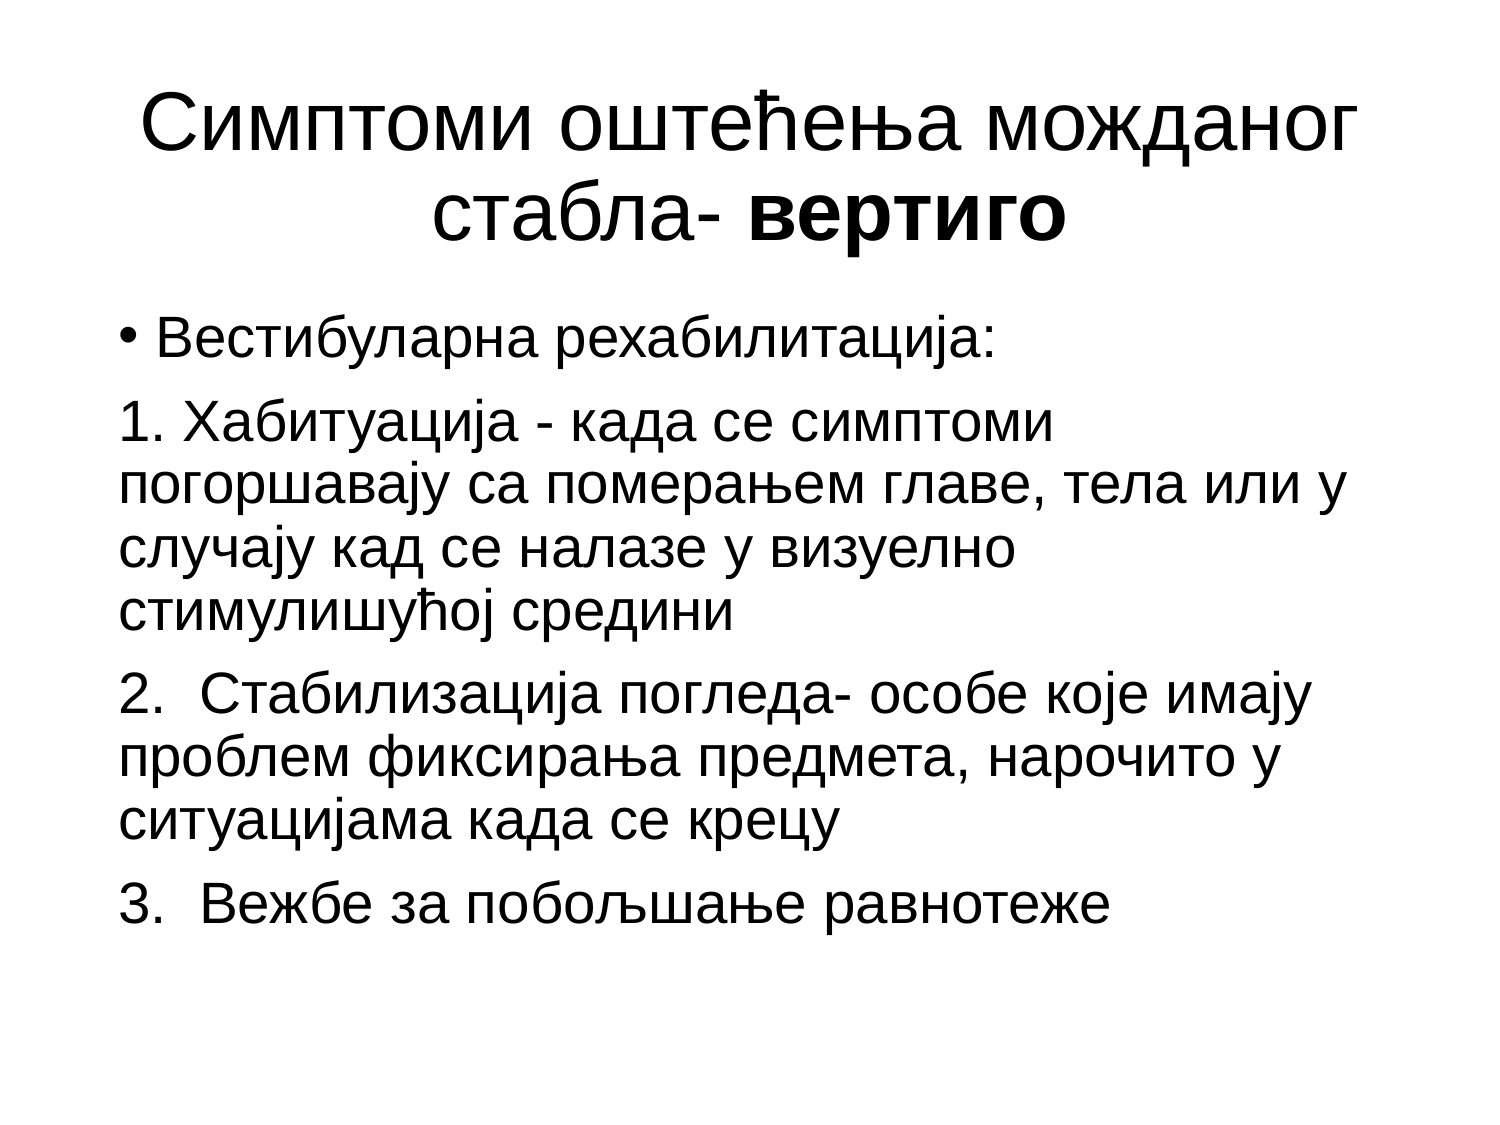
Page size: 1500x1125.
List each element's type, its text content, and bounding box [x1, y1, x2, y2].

title Симптоми оштећења можданог стабла- вертиго [103, 59, 1397, 278]
list Вестибуларна рехабилитација: 1. Хабитуација - када се симптоми погоршавају са померањем главе, тела или у случају кад се налазе у визуелно стимулишућој средини 2. Стабилизација погледа- особе које имају проблем фиксирања предмета, нарочито у ситуацијама када се крецу 3. Вежбе за побољшање равнотеже [103, 299, 1397, 1014]
